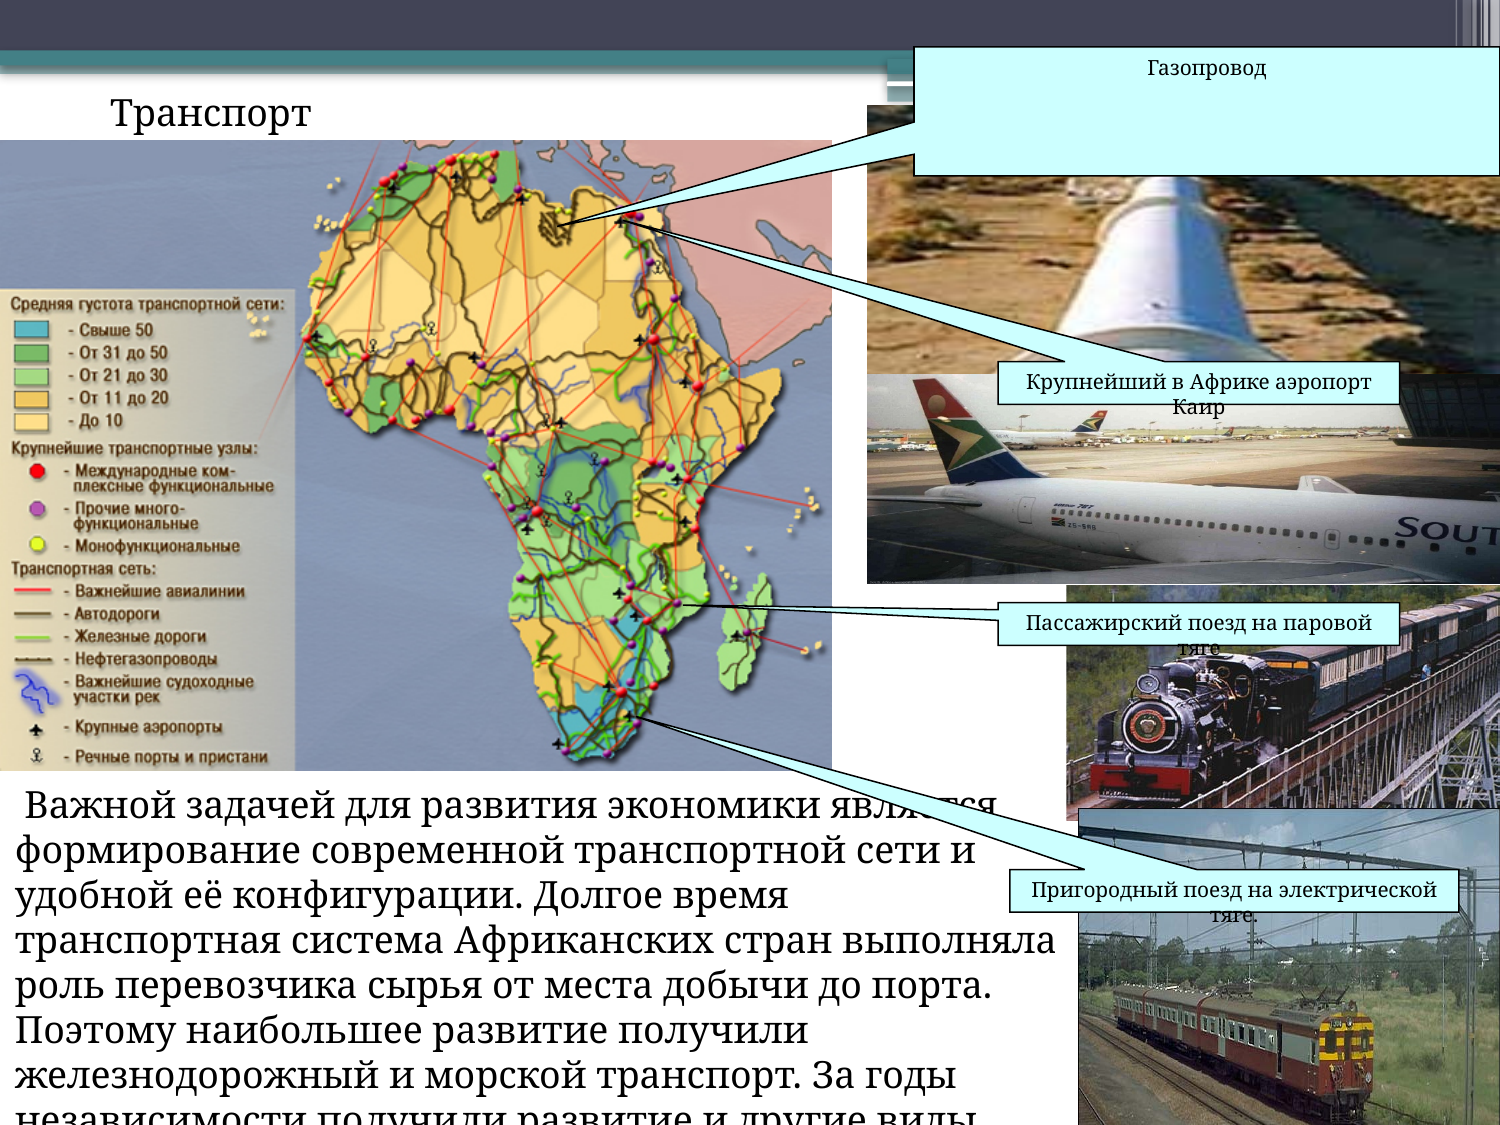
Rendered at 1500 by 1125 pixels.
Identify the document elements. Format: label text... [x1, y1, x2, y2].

text_box Газопровод [838, 137, 860, 170]
text_box Важной задачей для развития экономики является формирование современной транспортной сети и удобной её конфигурации. Долгое время транспортная система Африканских стран выполняла роль перевозчика сырья от места добычи до порта. Поэтому наибольшее развитие получили железнодорожный и морской транспорт. За годы независимости получили развитие и другие виды транспорта. [0, 781, 1070, 1125]
picture [866, 105, 1500, 1125]
picture [0, 140, 833, 772]
text_box Пассажирский поезд на паровой тяге [839, 602, 1059, 646]
text_box Пригородный поезд на электрической тяге. [1009, 869, 1070, 913]
text_box Транспорт [0, 81, 422, 138]
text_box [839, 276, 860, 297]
text_box Газопровод [913, 46, 1500, 104]
text_box Важной задачей для развития экономики является формирование современной транспортной сети и удобной её конфигурации. Долгое время транспортная система Африканских стран выполняла роль перевозчика сырья от места добычи до порта. Поэтому наибольшее развитие получили железнодорожный и морской транспорт. За годы независимости получили развитие и другие виды транспорта. [847, 773, 1070, 834]
text_box Пригородный поезд на электрической тяге. [827, 771, 1070, 865]
